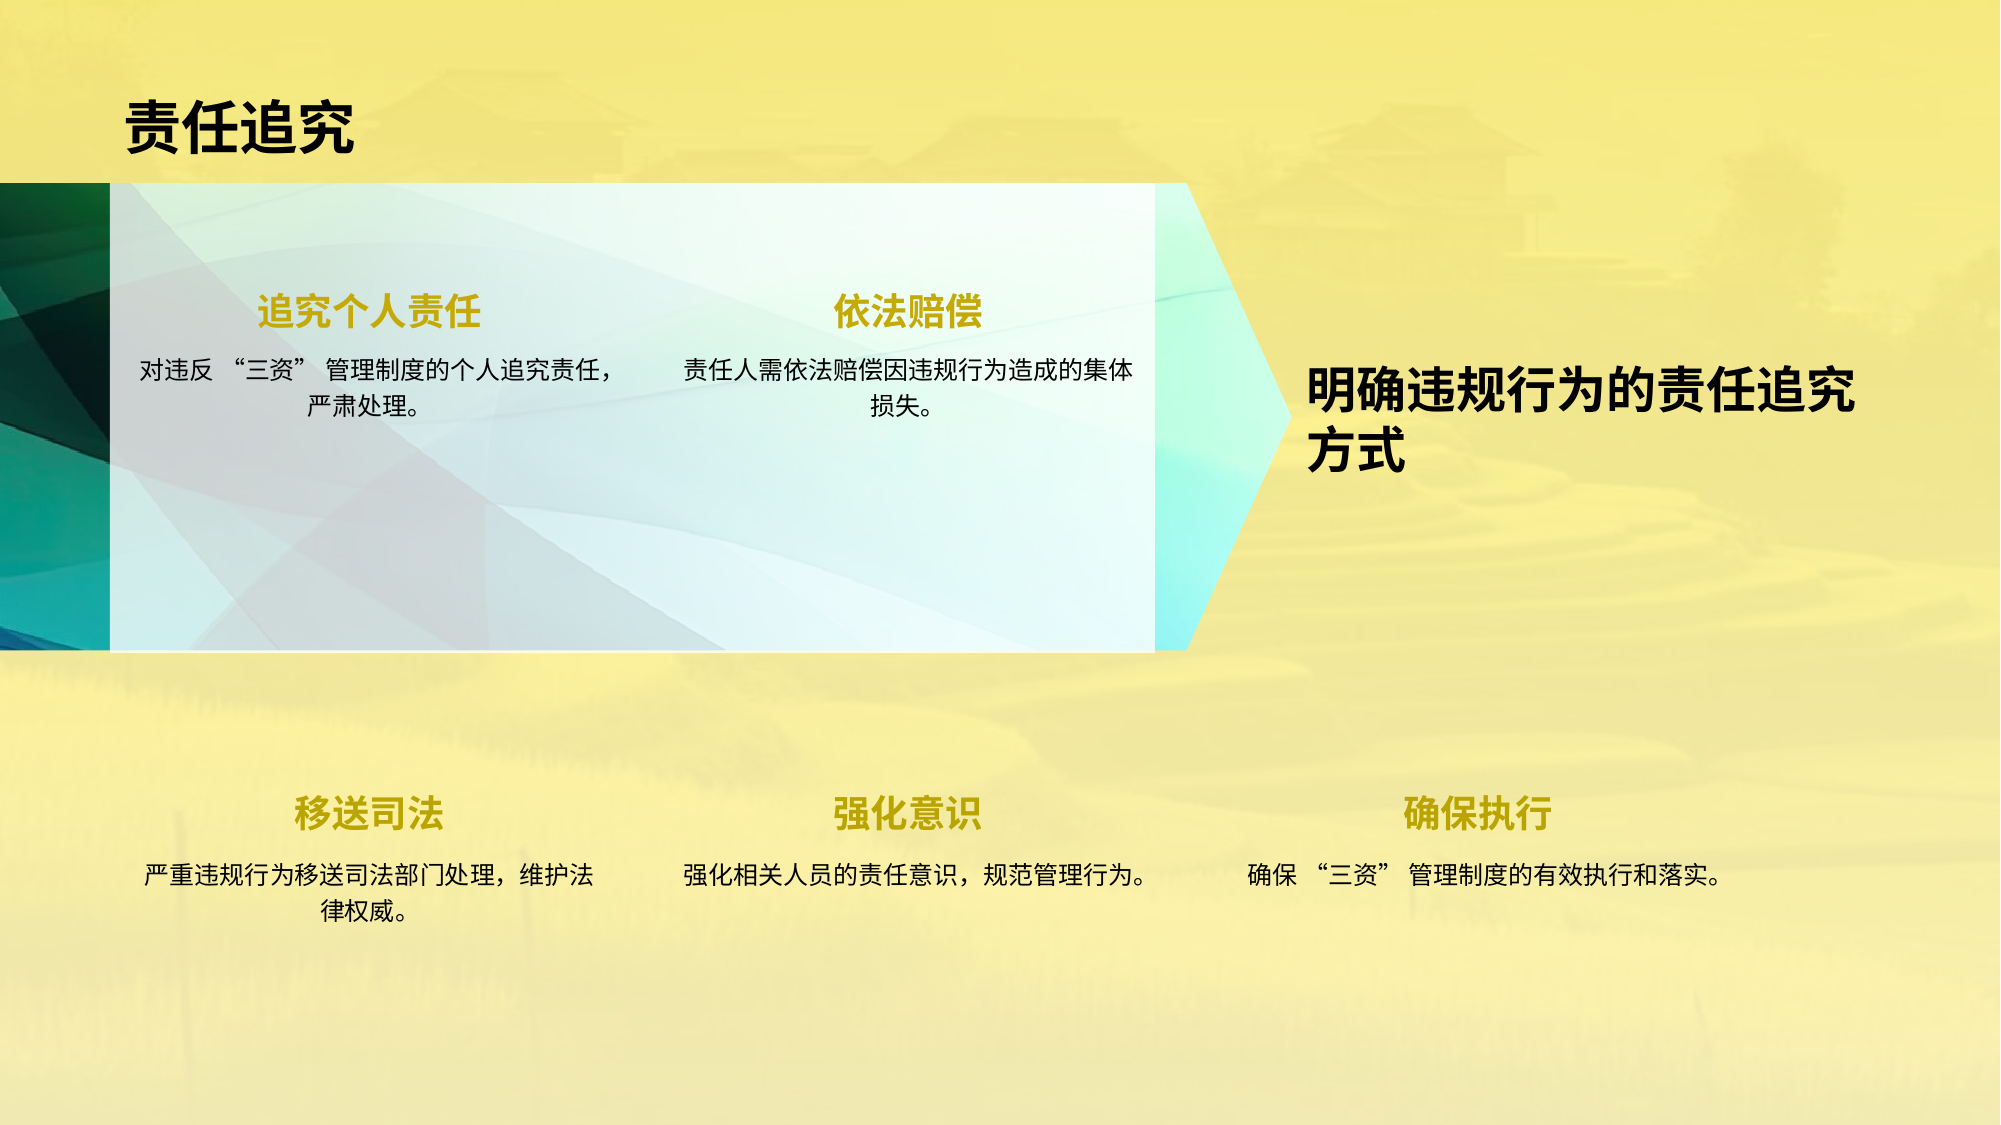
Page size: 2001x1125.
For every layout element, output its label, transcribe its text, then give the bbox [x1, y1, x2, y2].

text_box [0, 183, 1890, 1008]
title 责任追究 [108, 21, 1890, 169]
